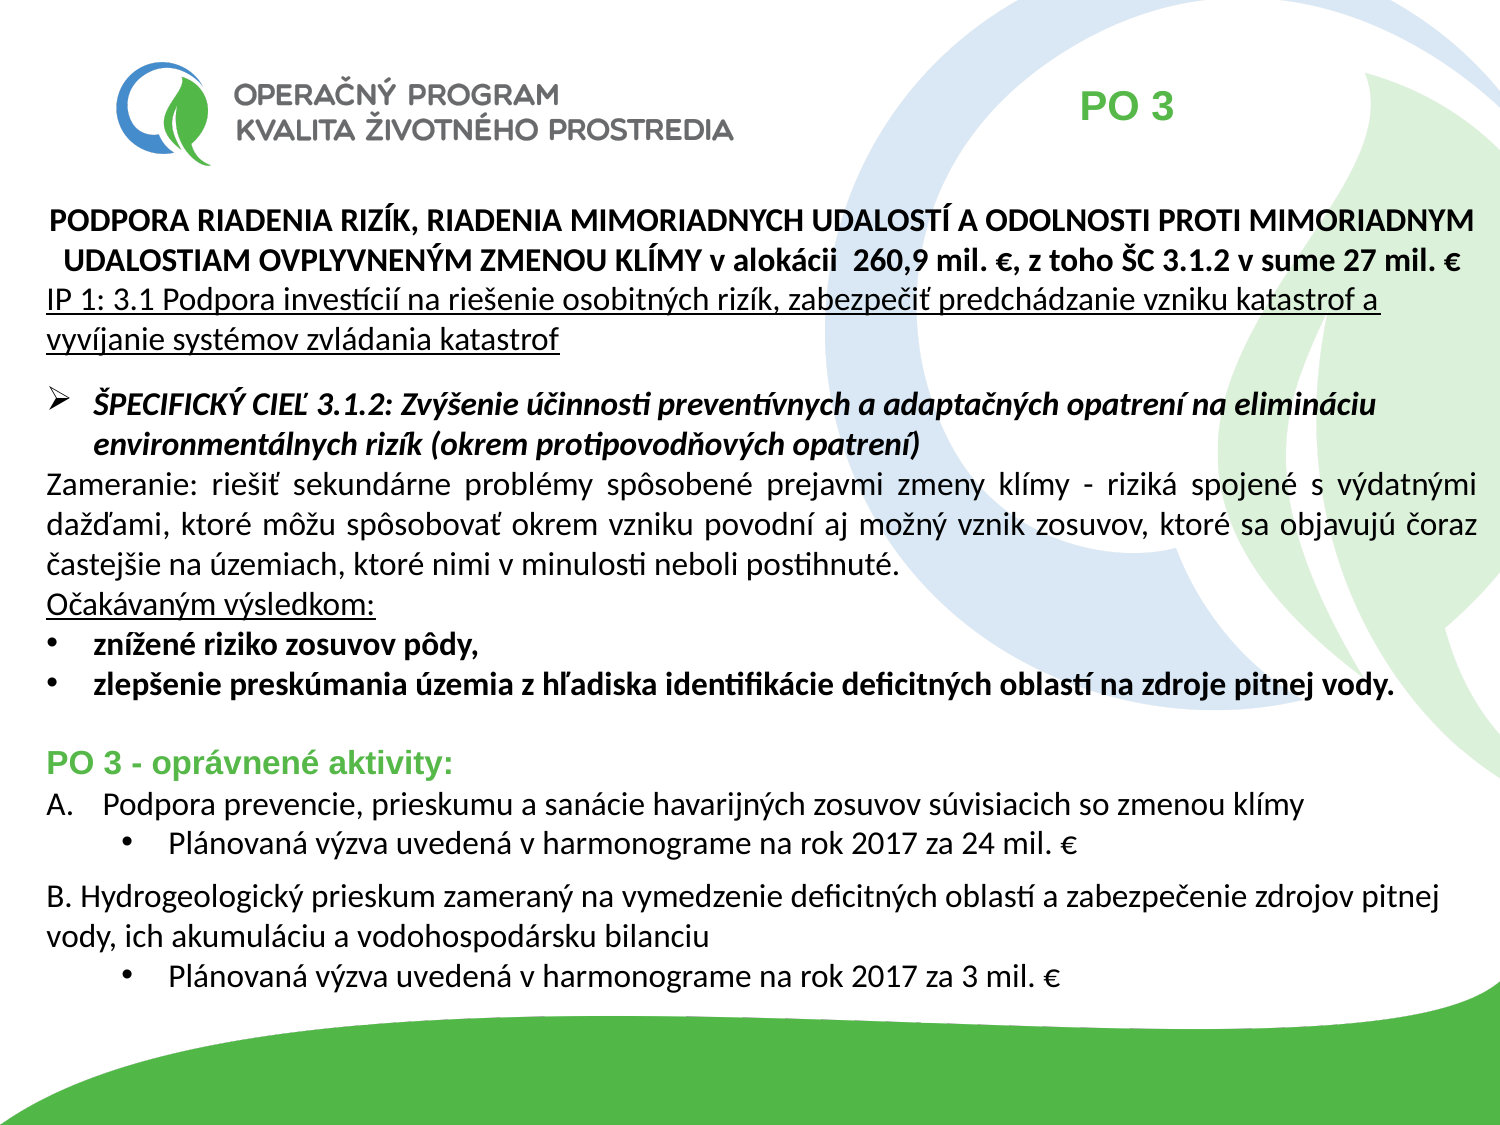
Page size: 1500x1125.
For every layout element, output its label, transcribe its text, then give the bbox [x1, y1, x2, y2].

picture [0, 0, 1500, 1125]
text_box PODPORA RIADENIA RIZÍK, RIADENIA MIMORIADNYCH UDALOSTÍ A ODOLNOSTI PROTI MIMORIADNYM UDALOSTIAM OVPLYVNENÝM ZMENOU KLÍMY v alokácii 260,9 mil. €, z toho ŠC 3.1.2 v sume 27 mil. € IP 1: 3.1 Podpora investícií na riešenie osobitných rizík, zabezpečiť predchádzanie vzniku katastrof a vyvíjanie systémov zvládania katastrof ŠPECIFICKÝ CIEĽ 3.1.2: Zvýšenie účinnosti preventívnych a adaptačných opatrení na elimináciu environmentálnych rizík (okrem protipovodňových opatrení) Zameranie: riešiť sekundárne problémy spôsobené prejavmi zmeny klímy - riziká spojené s výdatnými dažďami, ktoré môžu spôsobovať okrem vzniku povodní aj možný vznik zosuvov, ktoré sa objavujú čoraz častejšie na územiach, ktoré nimi v minulosti neboli postihnuté. Očakávaným výsledkom: znížené riziko zosuvov pôdy, zlepšenie preskúmania územia z hľadiska identifikácie deficitných oblastí na zdroje pitnej vody. PO 3 - oprávnené aktivity: Podpora prevencie, prieskumu a sanácie havarijných zosuvov súvisiacich so zmenou klímy Plánovaná výzva uvedená v harmonograme na rok 2017 za 24 mil. € B. Hydrogeologický prieskum zameraný na vymedzenie deficitných oblastí a zabezpečenie zdrojov pitnej vody, ich akumuláciu a vodohospodársku bilanciu Plánovaná výzva uvedená v harmonograme na rok 2017 za 3 mil. € [31, 190, 1495, 1121]
title PO 3 [773, 57, 1481, 156]
